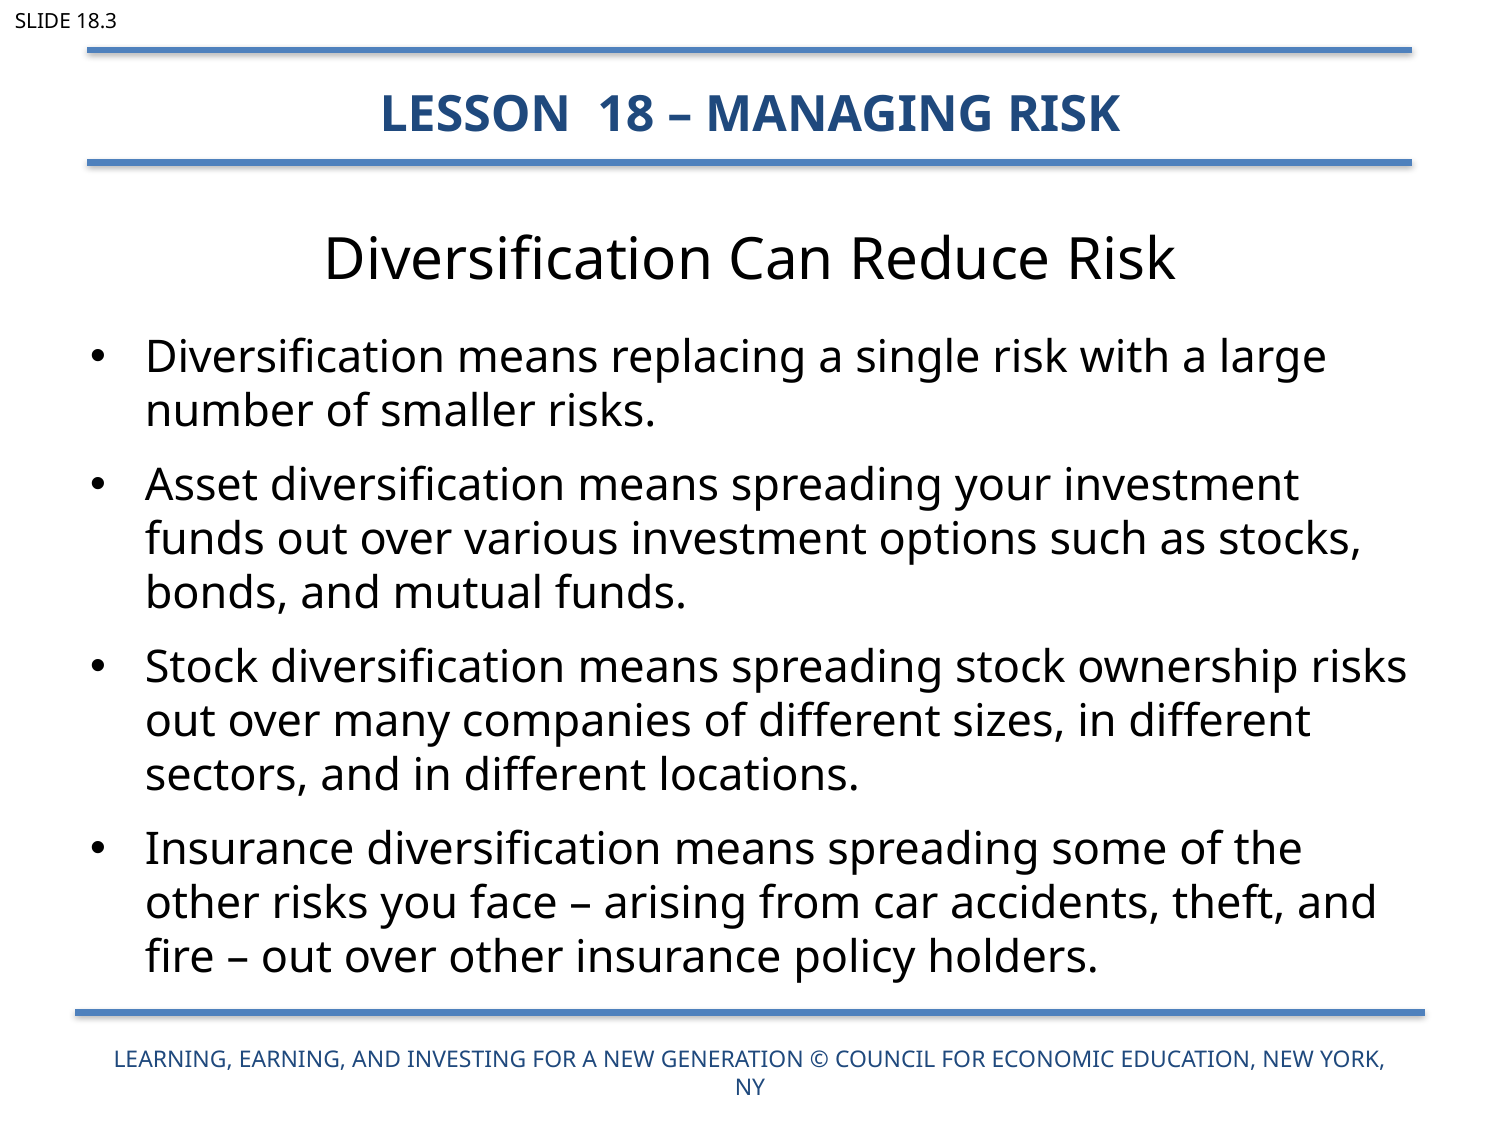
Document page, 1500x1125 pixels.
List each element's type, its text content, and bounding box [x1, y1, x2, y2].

list Diversification means replacing a single risk with a large number of smaller risks. Asset diversification means spreading your investment funds out over various investment options such as stocks, bonds, and mutual funds. Stock diversification means spreading stock ownership risks out over many companies of different sizes, in different sectors, and in different locations. Insurance diversification means spreading some of the other risks you face – arising from car accidents, theft, and fire – out over other insurance policy holders. [75, 320, 1425, 1000]
text_box Slide 18.3 [0, 0, 213, 40]
title Diversification Can Reduce Risk [75, 162, 1425, 320]
text_box Lesson 18 – Managing Risk [125, 74, 1375, 149]
